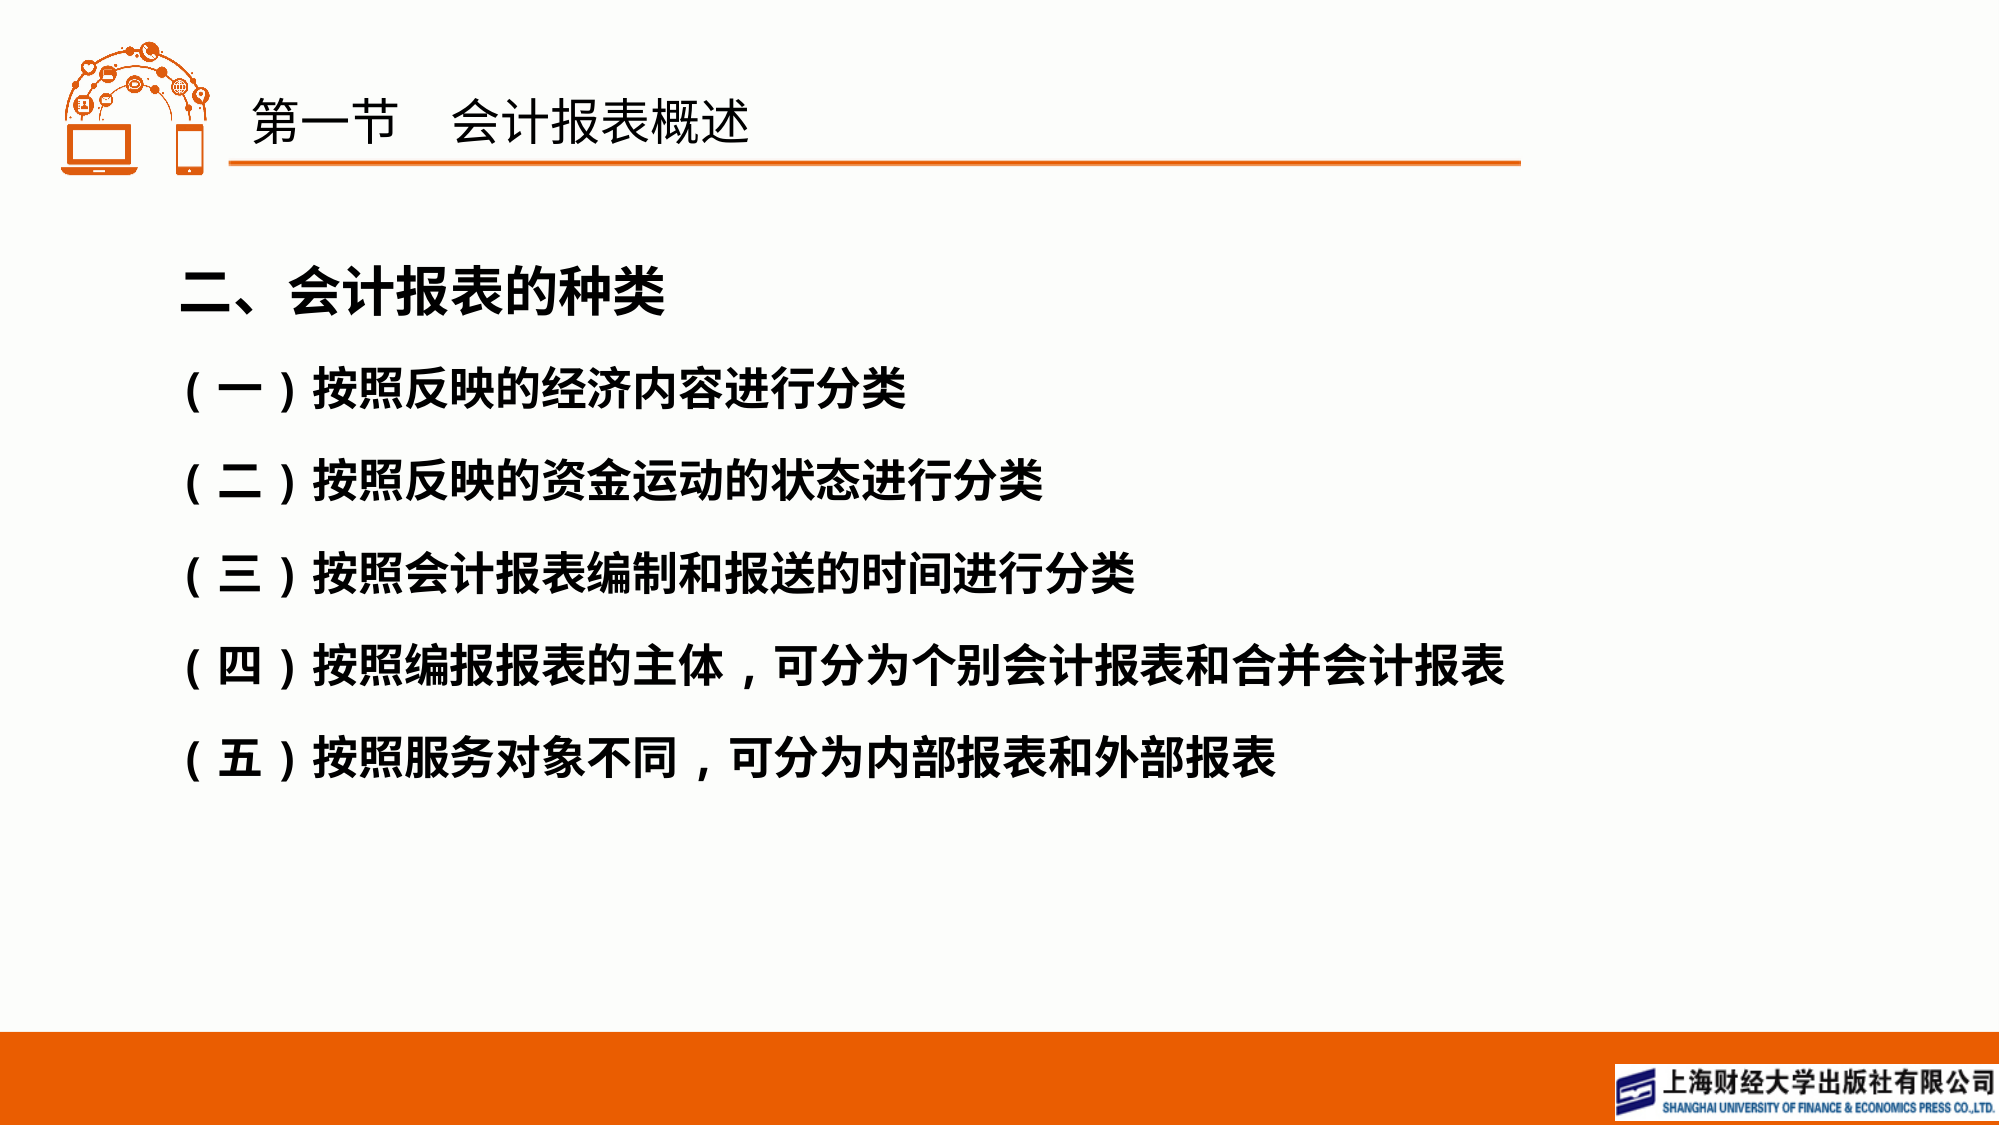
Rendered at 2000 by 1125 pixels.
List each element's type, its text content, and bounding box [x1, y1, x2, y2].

list 二、会计报表的种类 (一)按照反映的经济内容进行分类 (二)按照反映的资金运动的状态进行分类 (三)按照会计报表编制和报送的时间进行分类 (四)按照编报报表的主体,可分为个别会计报表和合并会计报表 (五)按照服务对象不同,可分为内部报表和外部报表 [163, 227, 1858, 1049]
picture [0, 0, 2000, 1125]
title 第一节 会计报表概述 [235, 82, 1605, 189]
